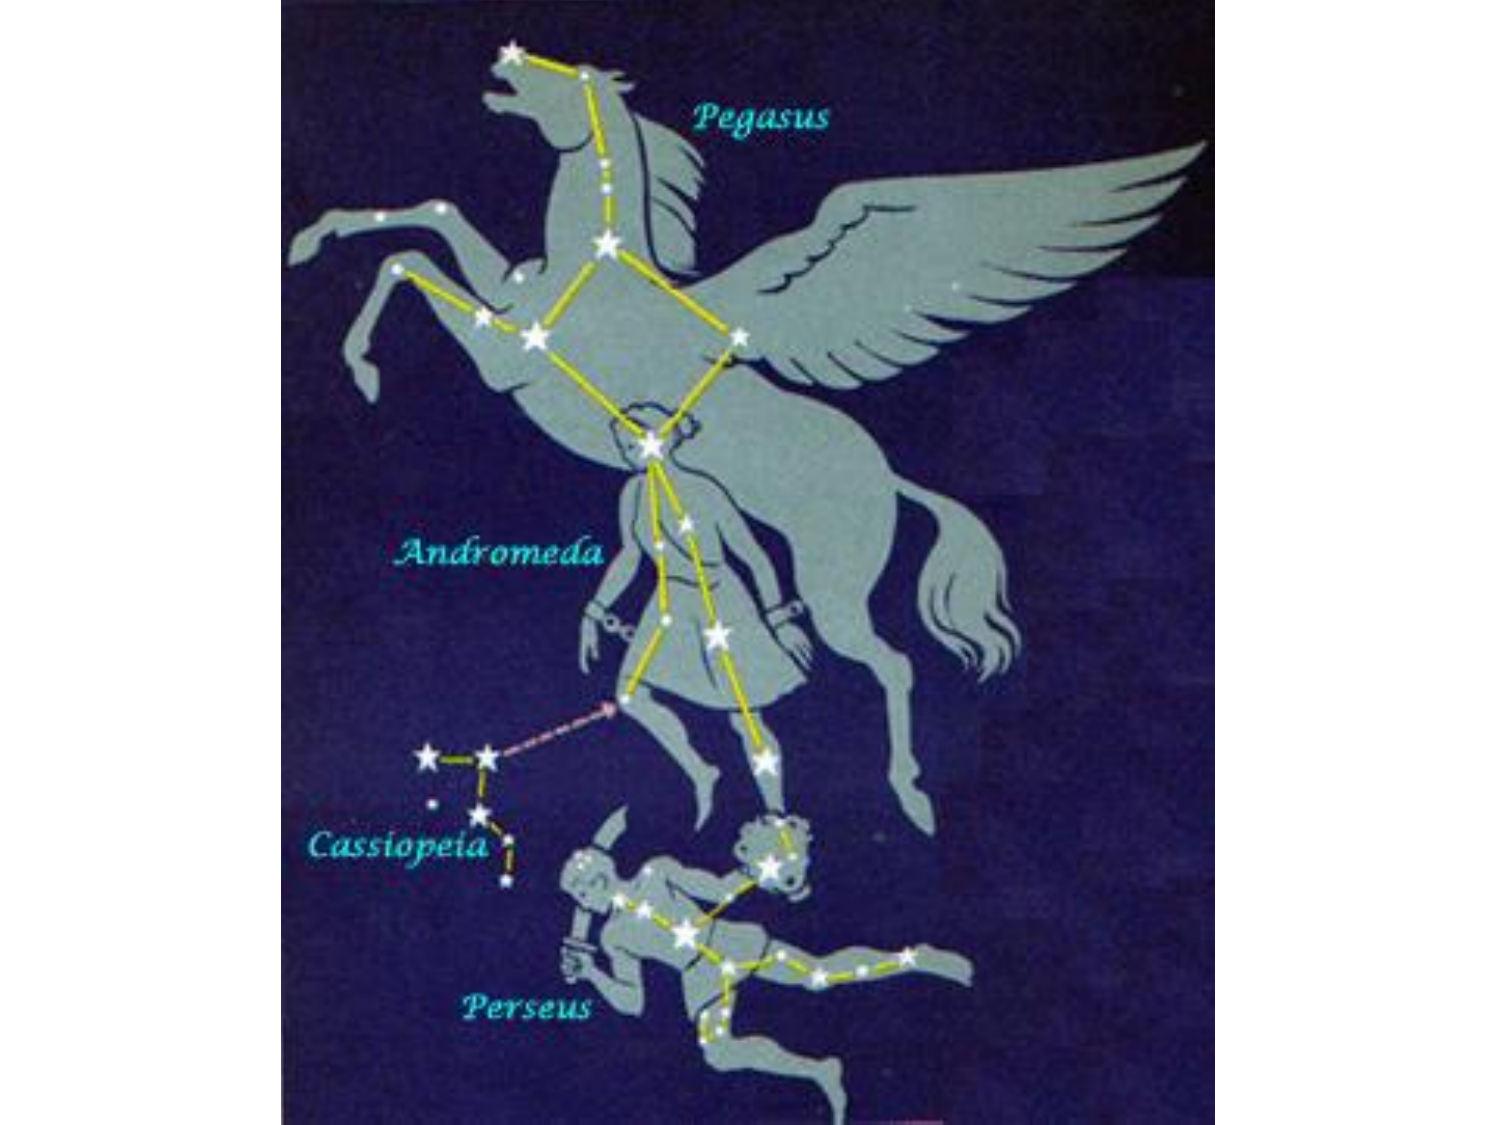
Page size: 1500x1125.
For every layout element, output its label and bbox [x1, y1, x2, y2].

picture [280, 0, 1215, 1125]
